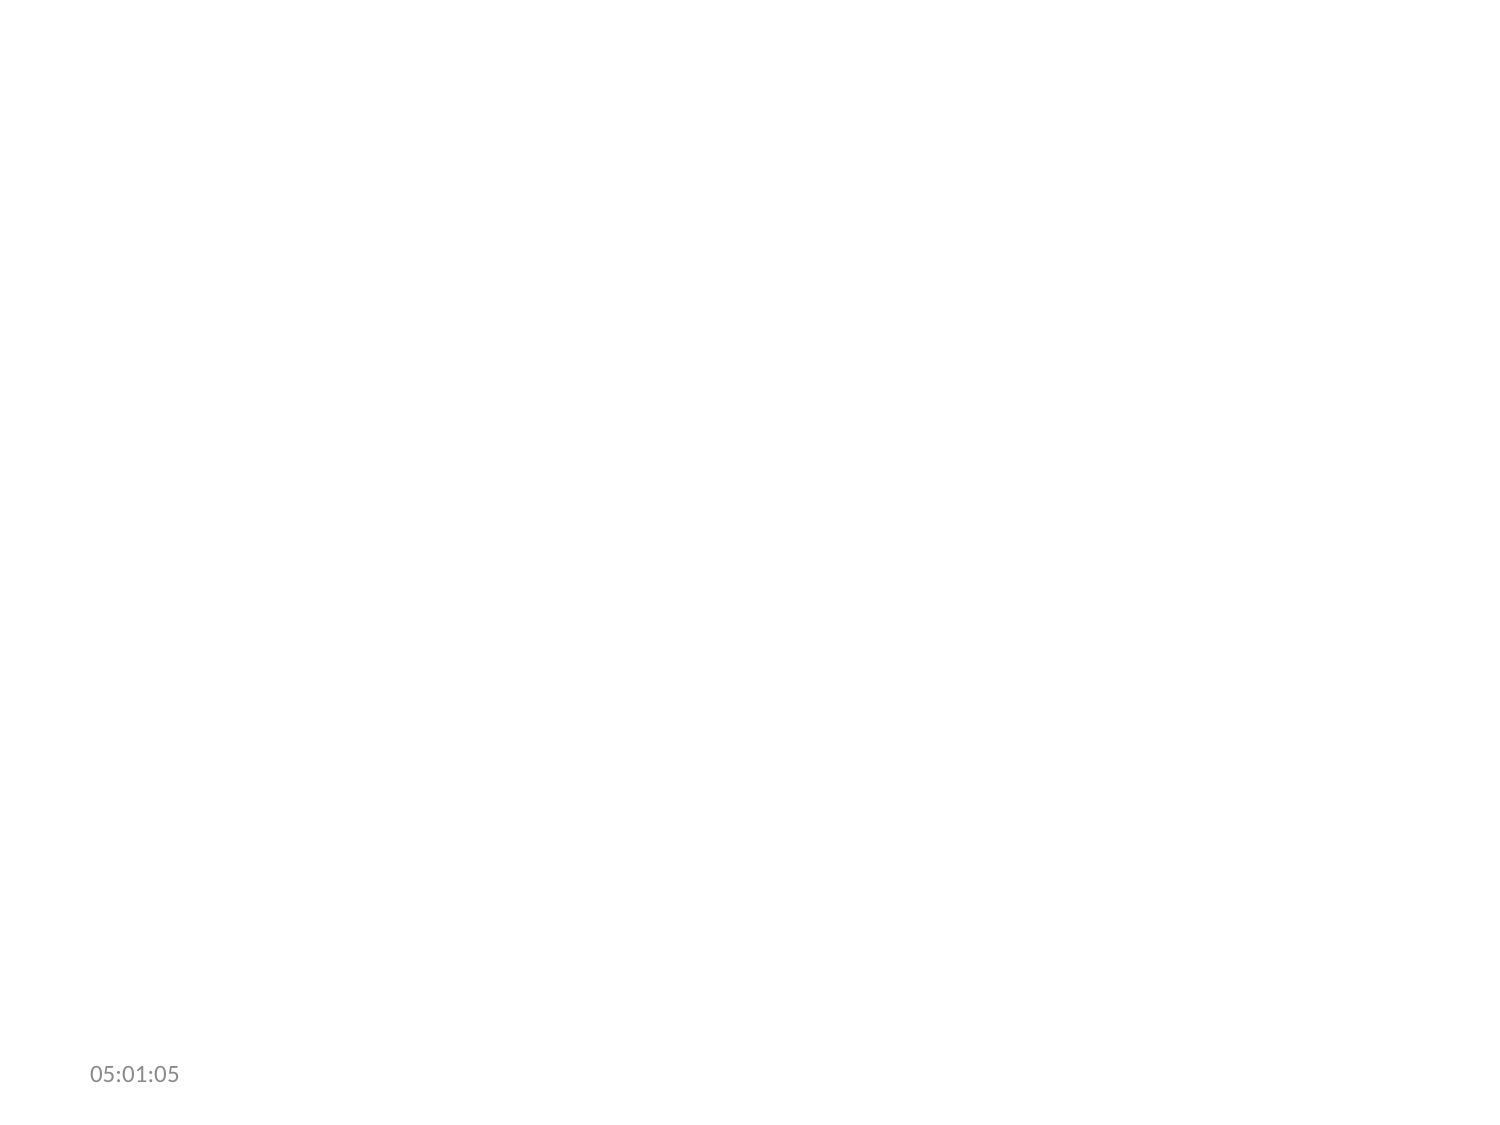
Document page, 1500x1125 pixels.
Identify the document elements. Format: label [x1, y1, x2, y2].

slide_number [75, 1042, 425, 1103]
